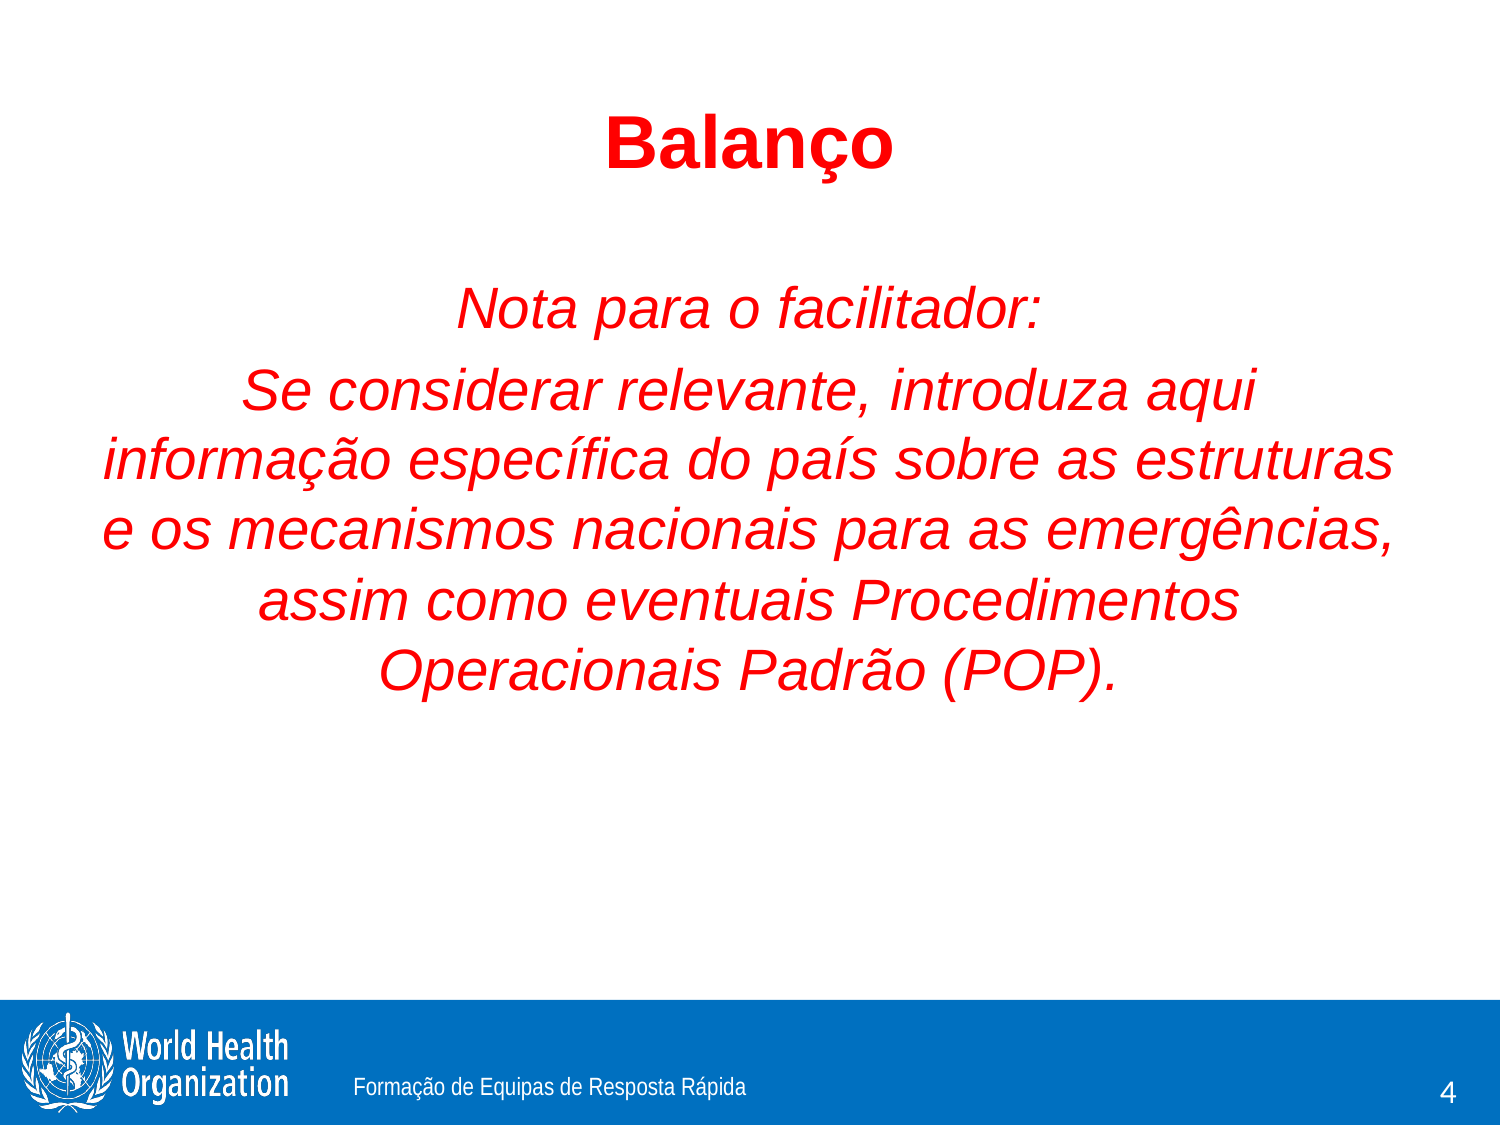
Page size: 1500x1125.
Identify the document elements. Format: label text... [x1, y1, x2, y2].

list Nota para o facilitador: Se considerar relevante, introduza aqui informação específica do país sobre as estruturas e os mecanismos nacionais para as emergências, assim como eventuais Procedimentos Operacionais Padrão (POP). [75, 262, 1425, 1005]
title Balanço [75, 45, 1425, 233]
picture [21, 1012, 288, 1113]
